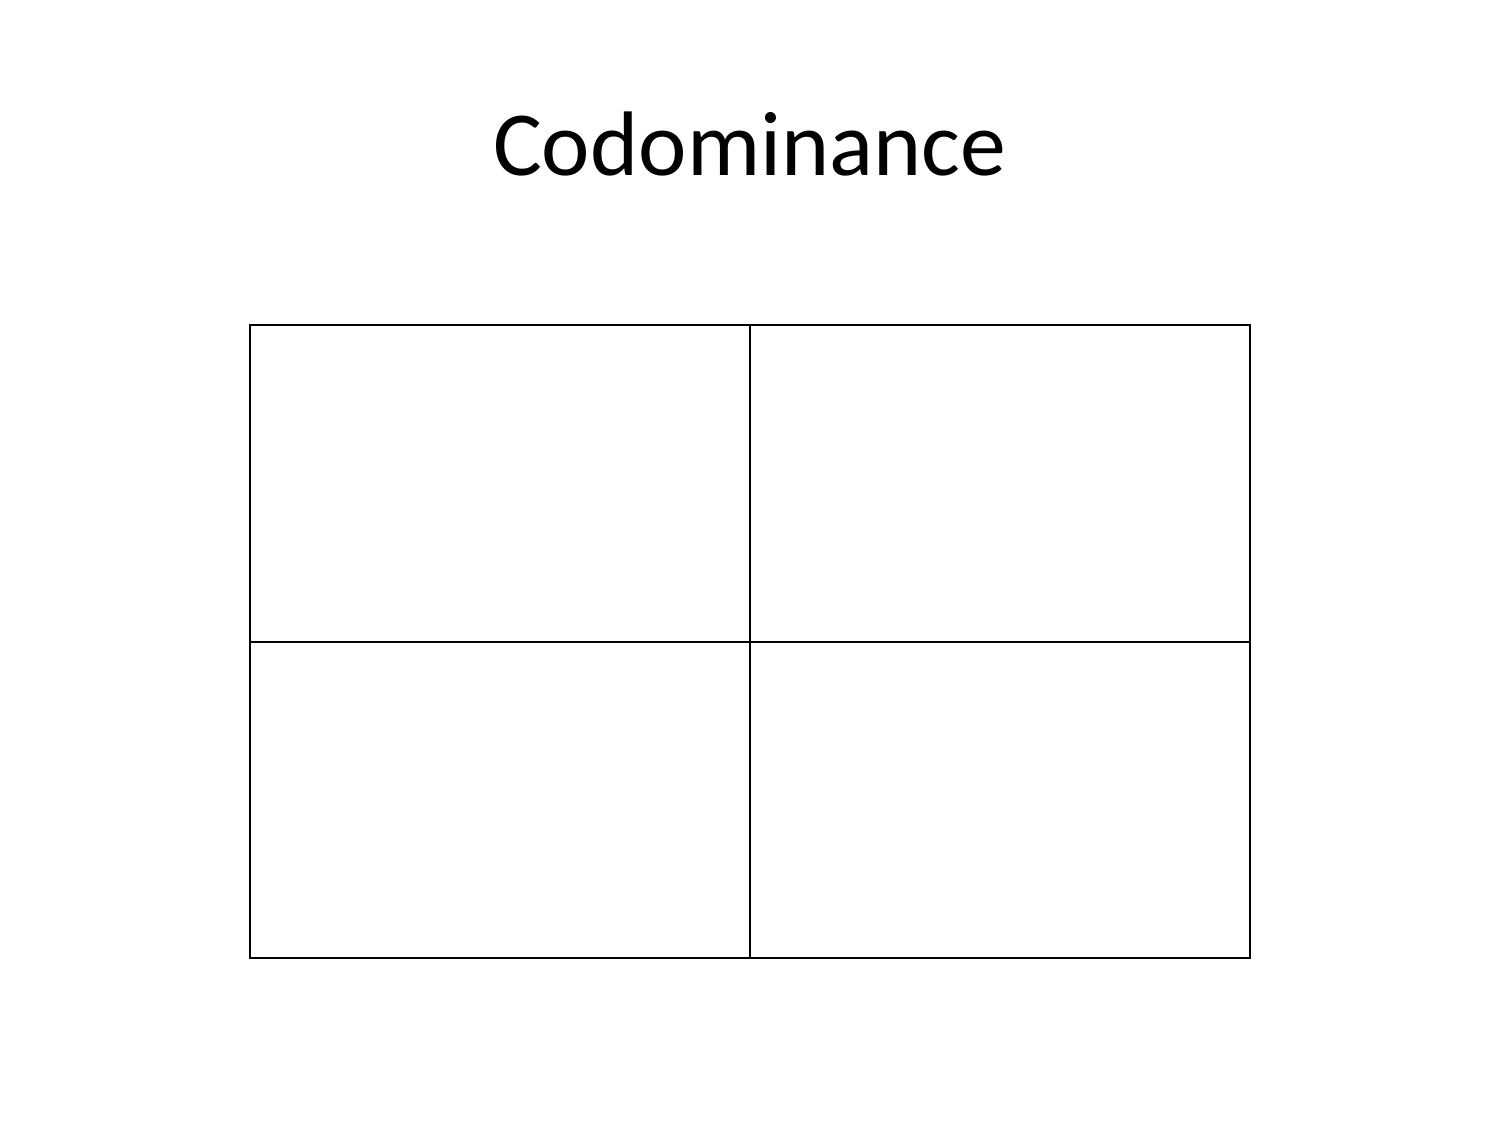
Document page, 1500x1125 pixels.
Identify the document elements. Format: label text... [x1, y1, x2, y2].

table_cell [751, 643, 1249, 957]
table_header [251, 326, 749, 641]
table_header [751, 326, 1249, 641]
title Codominance [75, 45, 1425, 233]
table_cell [251, 643, 749, 957]
